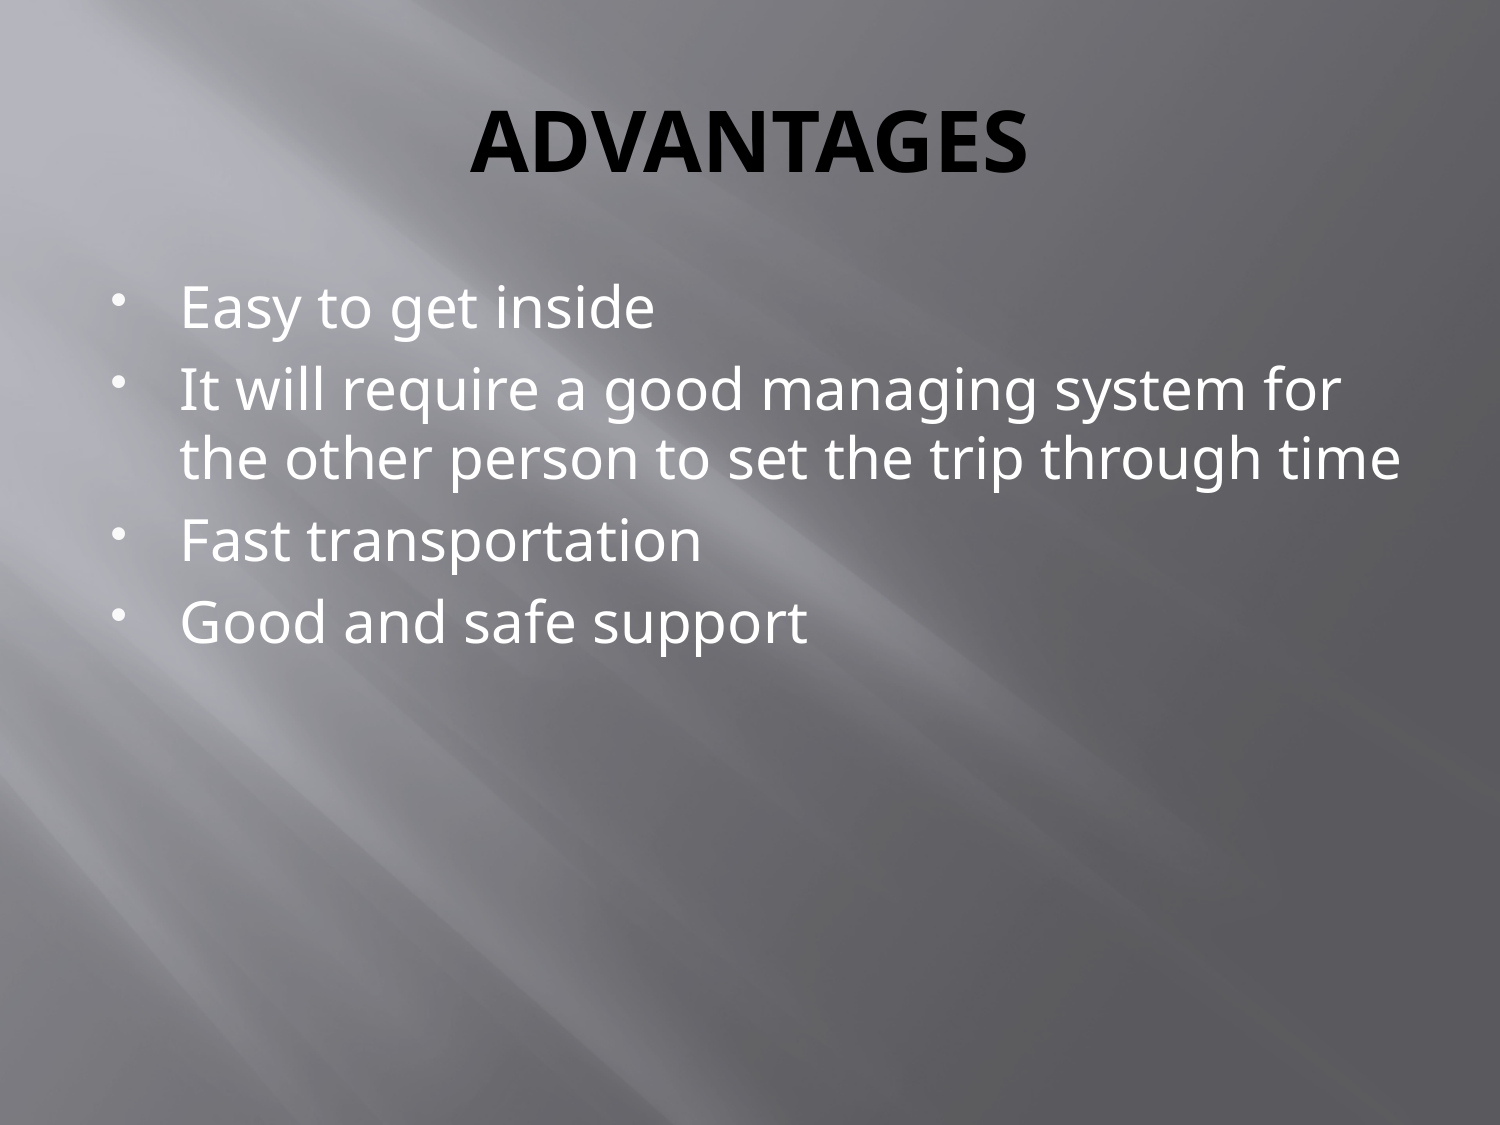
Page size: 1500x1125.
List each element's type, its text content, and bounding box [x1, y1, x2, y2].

title ADVANTAGES [75, 45, 1425, 233]
list Easy to get inside It will require a good managing system for the other person to set the trip through time Fast transportation Good and safe support [75, 262, 1425, 1035]
